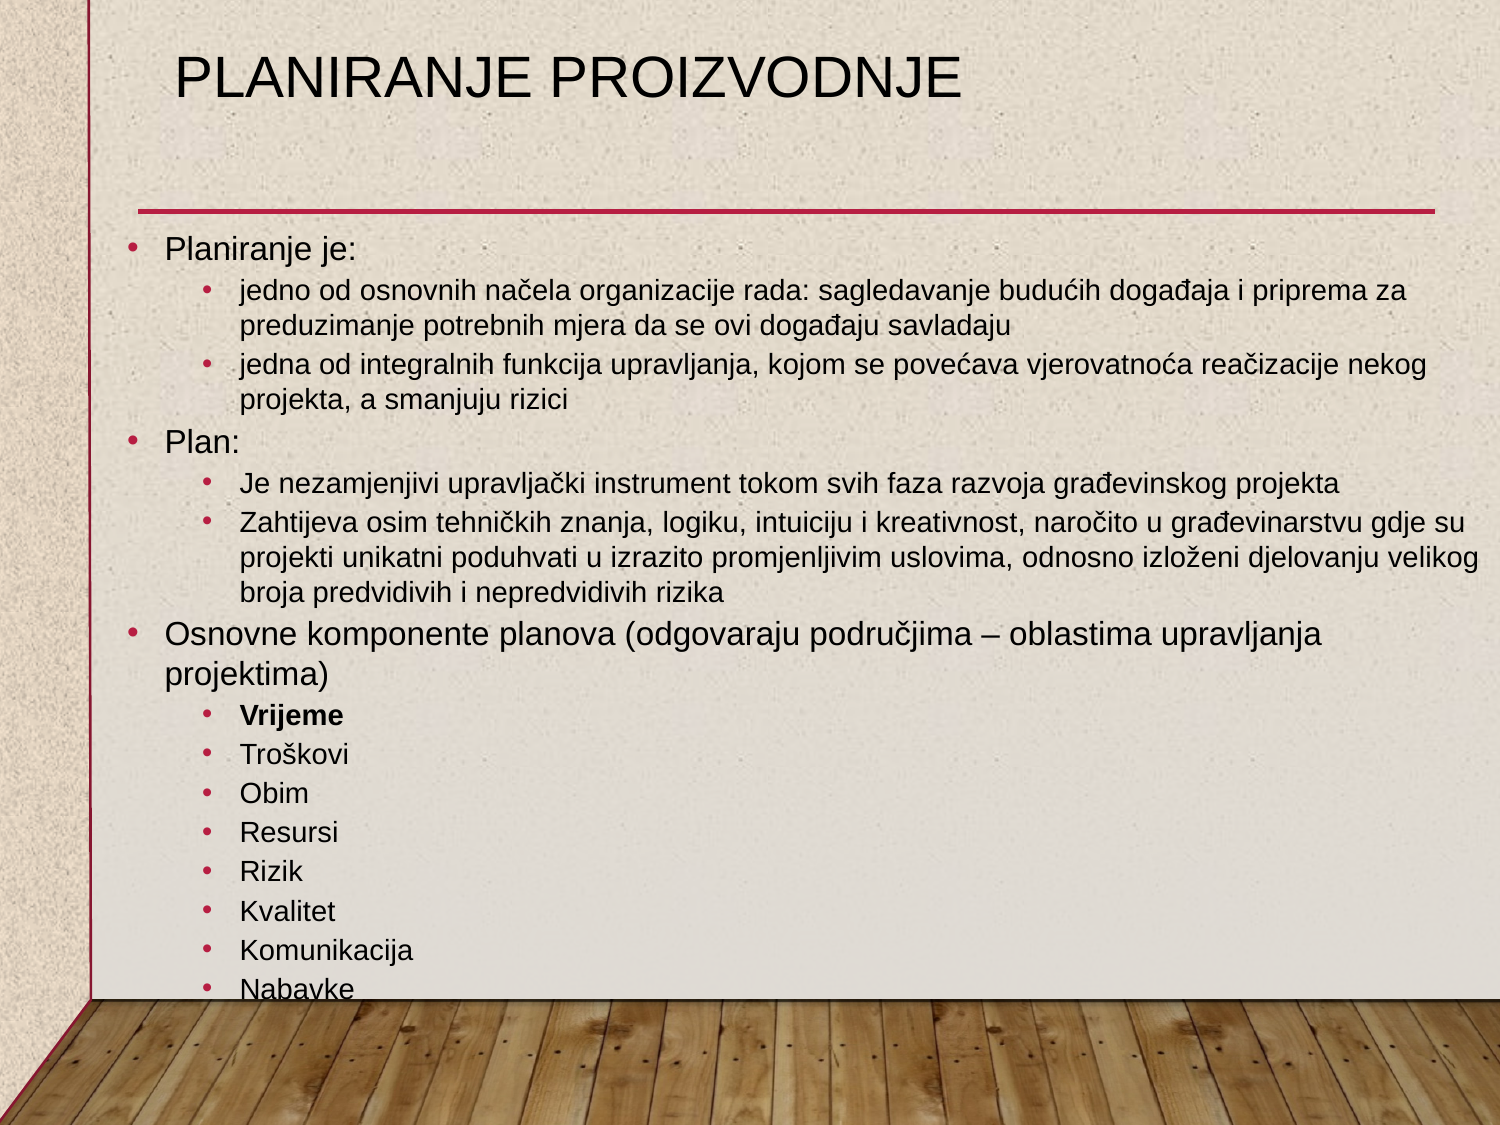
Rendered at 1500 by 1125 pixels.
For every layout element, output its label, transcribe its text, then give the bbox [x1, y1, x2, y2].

picture [91, 0, 1500, 395]
title PLANIRANJE PROIZVODNJE [159, 32, 1412, 205]
list Planiranje je: jedno od osnovnih načela organizacije rada: sagledavanje budućih događaja i priprema za preduzimanje potrebnih mjera da se ovi događaju savladaju jedna od integralnih funkcija upravljanja, kojom se povećava vjerovatnoća reačizacije nekog projekta, a smanjuju rizici Plan: Je nezamjenjivi upravljački instrument tokom svih faza razvoja građevinskog projekta Zahtijeva osim tehničkih znanja, logiku, intuiciju i kreativnost, naročito u građevinarstvu gdje su projekti unikatni poduhvati u izrazito promjenljivim uslovima, odnosno izloženi djelovanju velikog broja predvidivih i nepredvidivih rizika Osnovne komponente planova (odgovaraju područjima – oblastima upravljanja projektima) Vrijeme Troškovi Obim Resursi Rizik Kvalitet Komunikacija Nabavke [112, 219, 1500, 976]
picture [0, 999, 1500, 1125]
